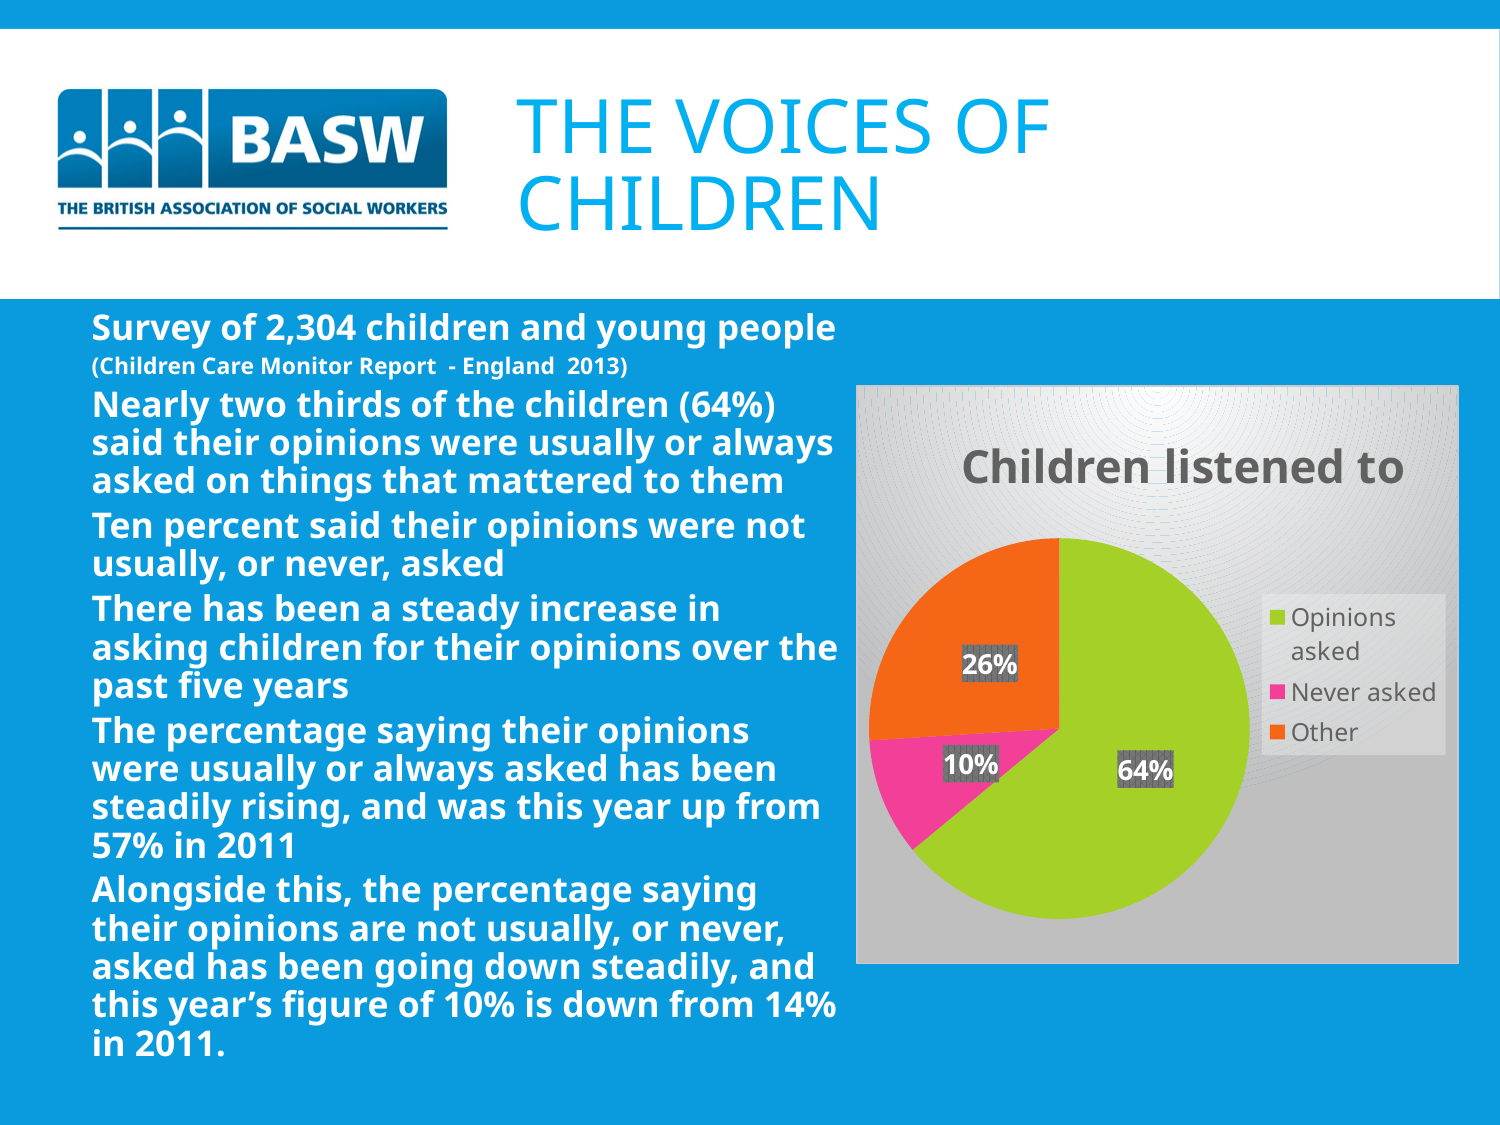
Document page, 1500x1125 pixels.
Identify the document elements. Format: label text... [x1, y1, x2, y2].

chart [856, 385, 1459, 965]
list Survey of 2,304 children and young people (Children Care Monitor Report - England 2013) Nearly two thirds of the children (64%) said their opinions were usually or always asked on things that mattered to them Ten percent said their opinions were not usually, or never, asked There has been a steady increase in asking children for their opinions over the past five years The percentage saying their opinions were usually or always asked has been steadily rising, and was this year up from 57% in 2011 Alongside this, the percentage saying their opinions are not usually, or never, asked has been going down steadily, and this year’s figure of 10% is down from 14% in 2011. [76, 302, 857, 1083]
title The voices of children [501, 115, 1412, 223]
picture [52, 85, 453, 237]
